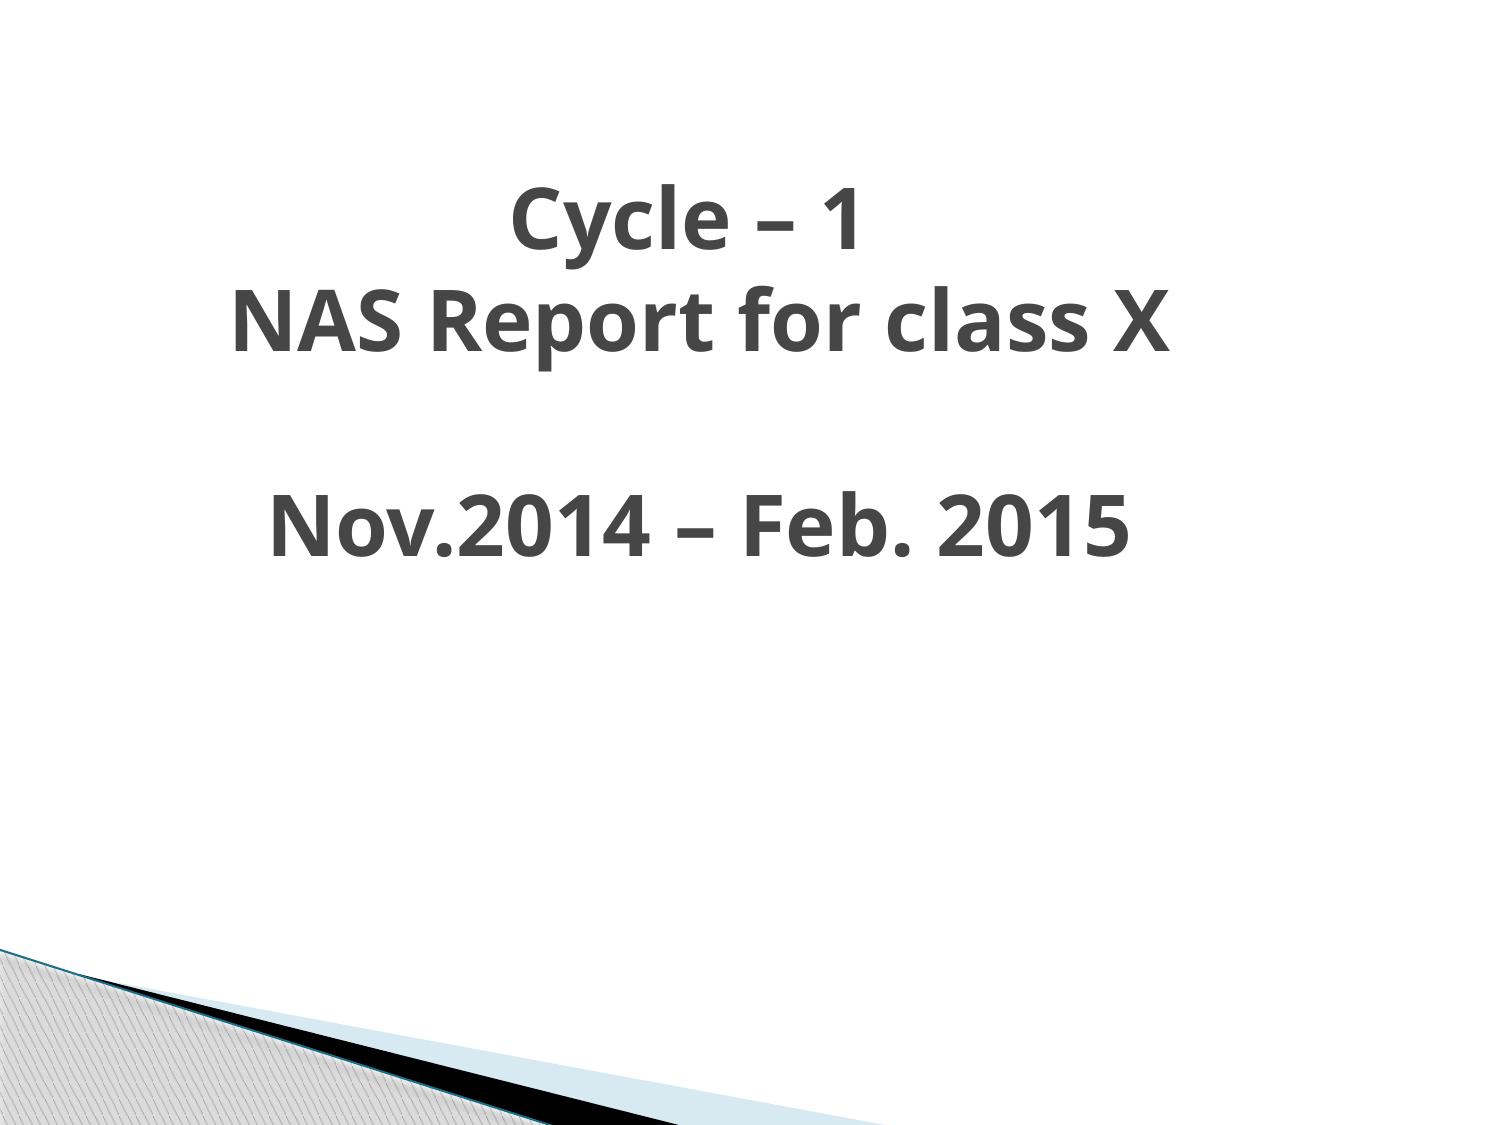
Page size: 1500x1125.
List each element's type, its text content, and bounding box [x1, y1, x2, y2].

title Cycle – 1 NAS Report for class X Nov.2014 – Feb. 2015 [62, 125, 1338, 613]
